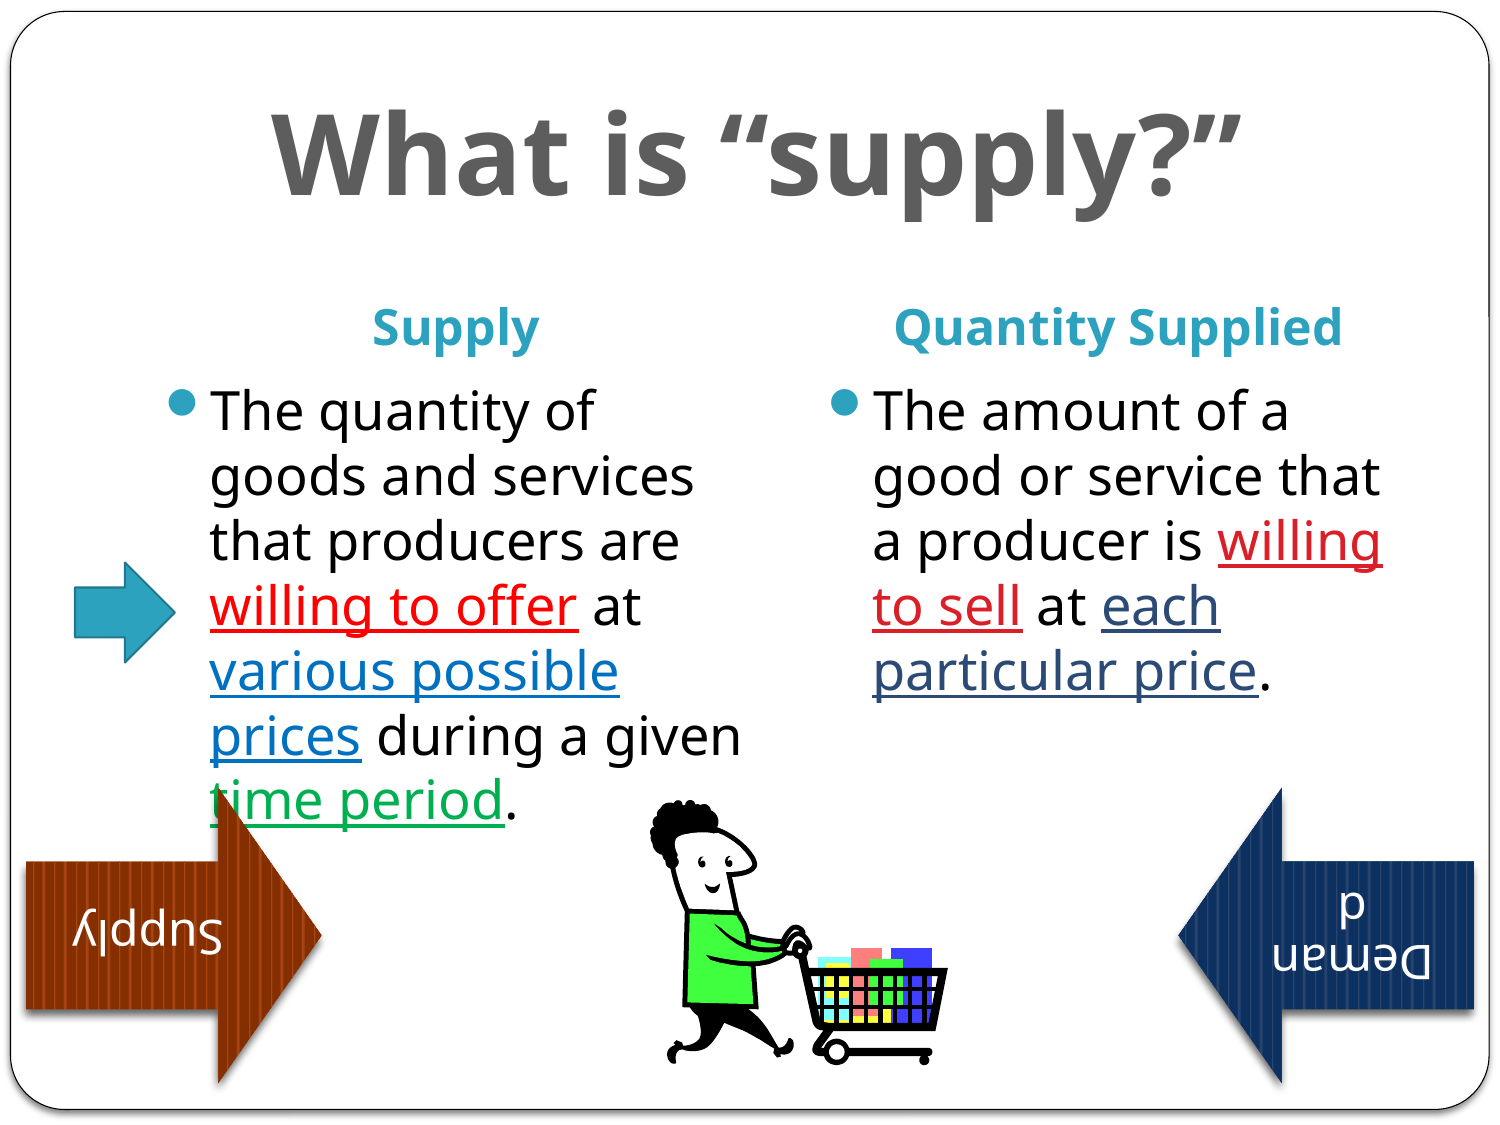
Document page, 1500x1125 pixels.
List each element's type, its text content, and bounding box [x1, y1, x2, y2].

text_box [24, 787, 1476, 1084]
list The quantity of goods and services that producers are willing to offer at various possible prices during a given time period. [150, 368, 763, 785]
list Quantity Supplied [811, 236, 1426, 364]
text_box [73, 561, 176, 664]
text_box What is “supply?” [256, 74, 1259, 225]
list Supply [149, 236, 763, 364]
list The amount of a good or service that a producer is willing to sell at each particular price. [812, 368, 1425, 785]
picture [649, 799, 949, 1066]
